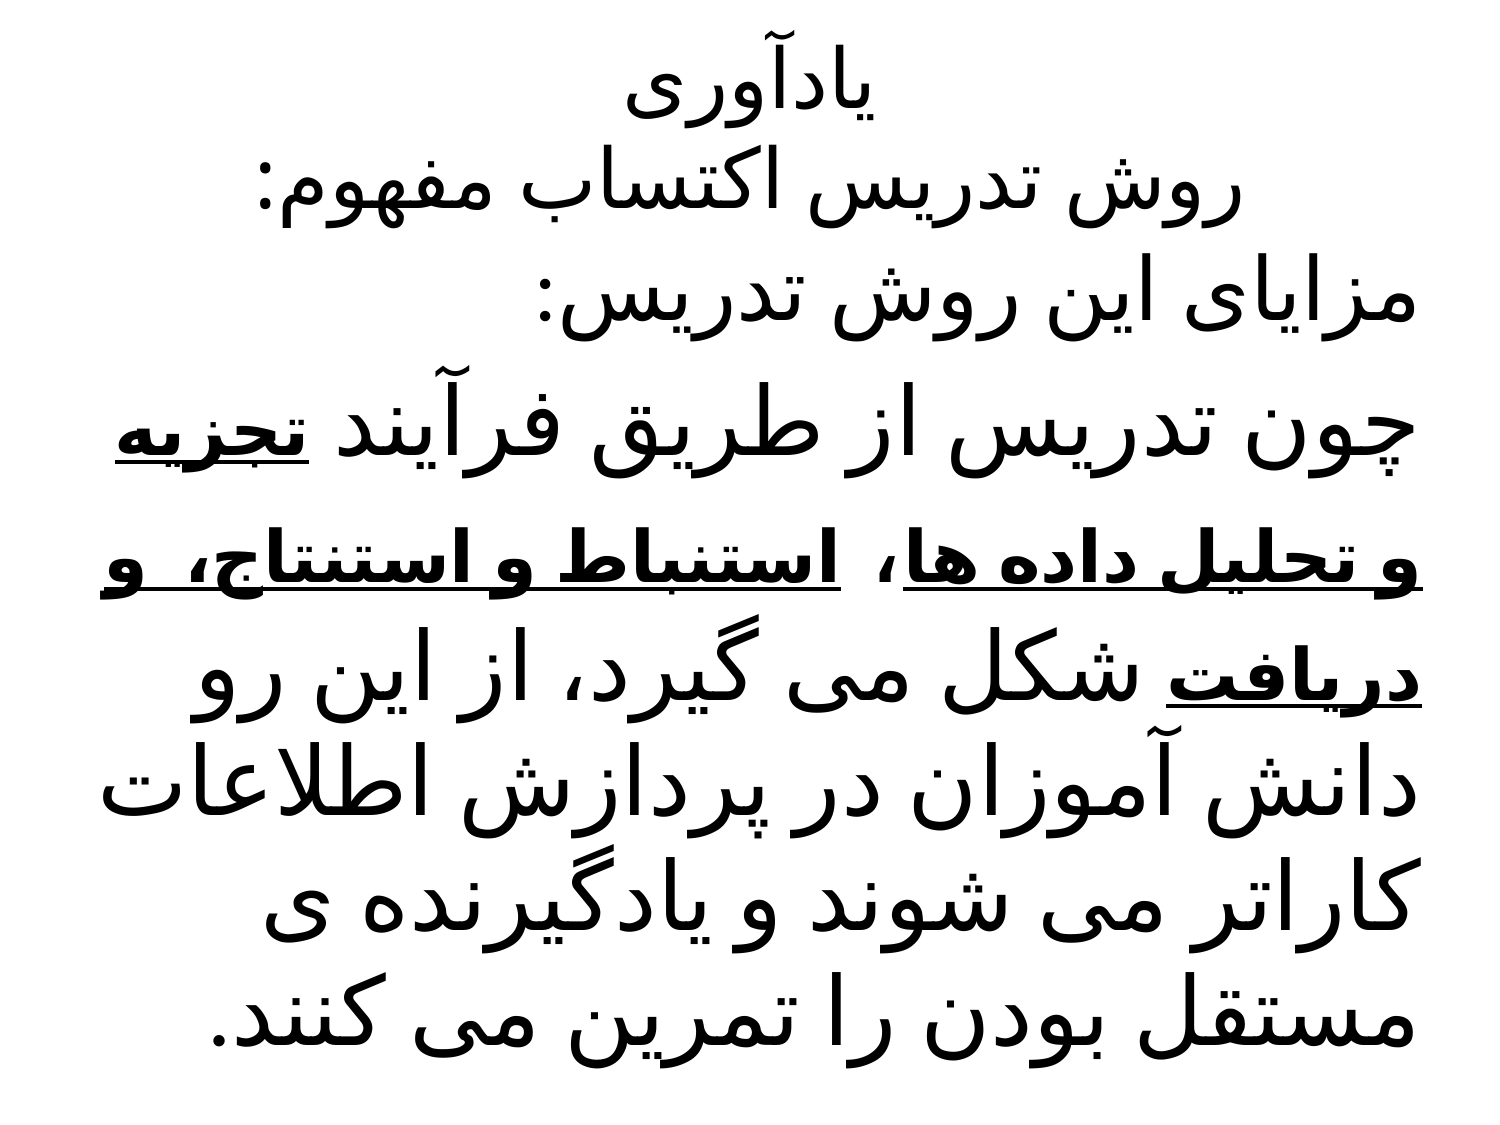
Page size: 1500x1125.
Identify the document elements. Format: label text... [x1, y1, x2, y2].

title یادآوری روش تدریس اکتساب مفهوم: [112, 0, 1388, 224]
subtitle مزایای این روش تدریس: چون تدریس از طریق فرآیند تجزیه و تحلیل داده ها، استنباط و استنتاج، و دریافت شکل می گیرد، از این رو دانش آموزان در پردازش اطلاعات کاراتر می شوند و یادگیرنده ی مستقل بودن را تمرین می کنند. [50, 224, 1438, 1088]
